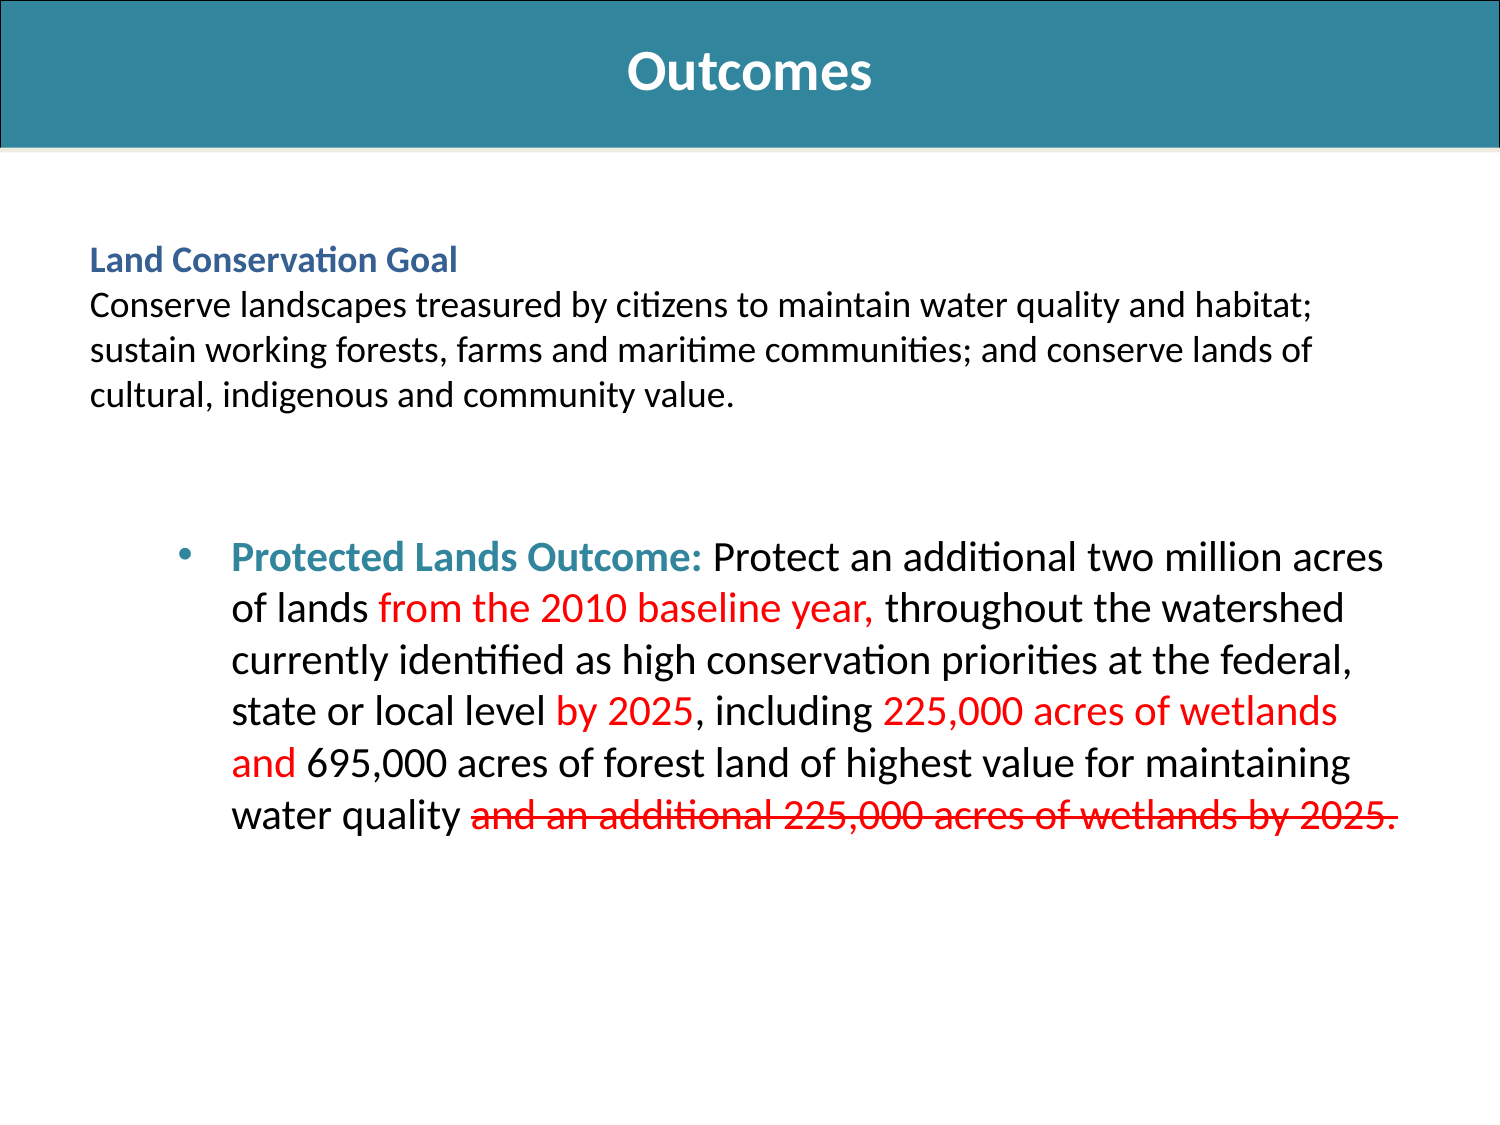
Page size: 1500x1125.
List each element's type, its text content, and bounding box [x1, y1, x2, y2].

list Protected Lands Outcome: Protect an additional two million acres of lands from the 2010 baseline year, throughout the watershed currently identified as high conservation priorities at the federal, state or local level by 2025, including 225,000 acres of wetlands and 695,000 acres of forest land of highest value for maintaining water quality and an additional 225,000 acres of wetlands by 2025. [162, 399, 1425, 900]
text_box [0, 0, 1500, 151]
text_box Land Conservation Goal Conserve landscapes treasured by citizens to maintain water quality and habitat; sustain working forests, farms and maritime communities; and conserve lands of cultural, indigenous and community value. [74, 228, 1338, 423]
